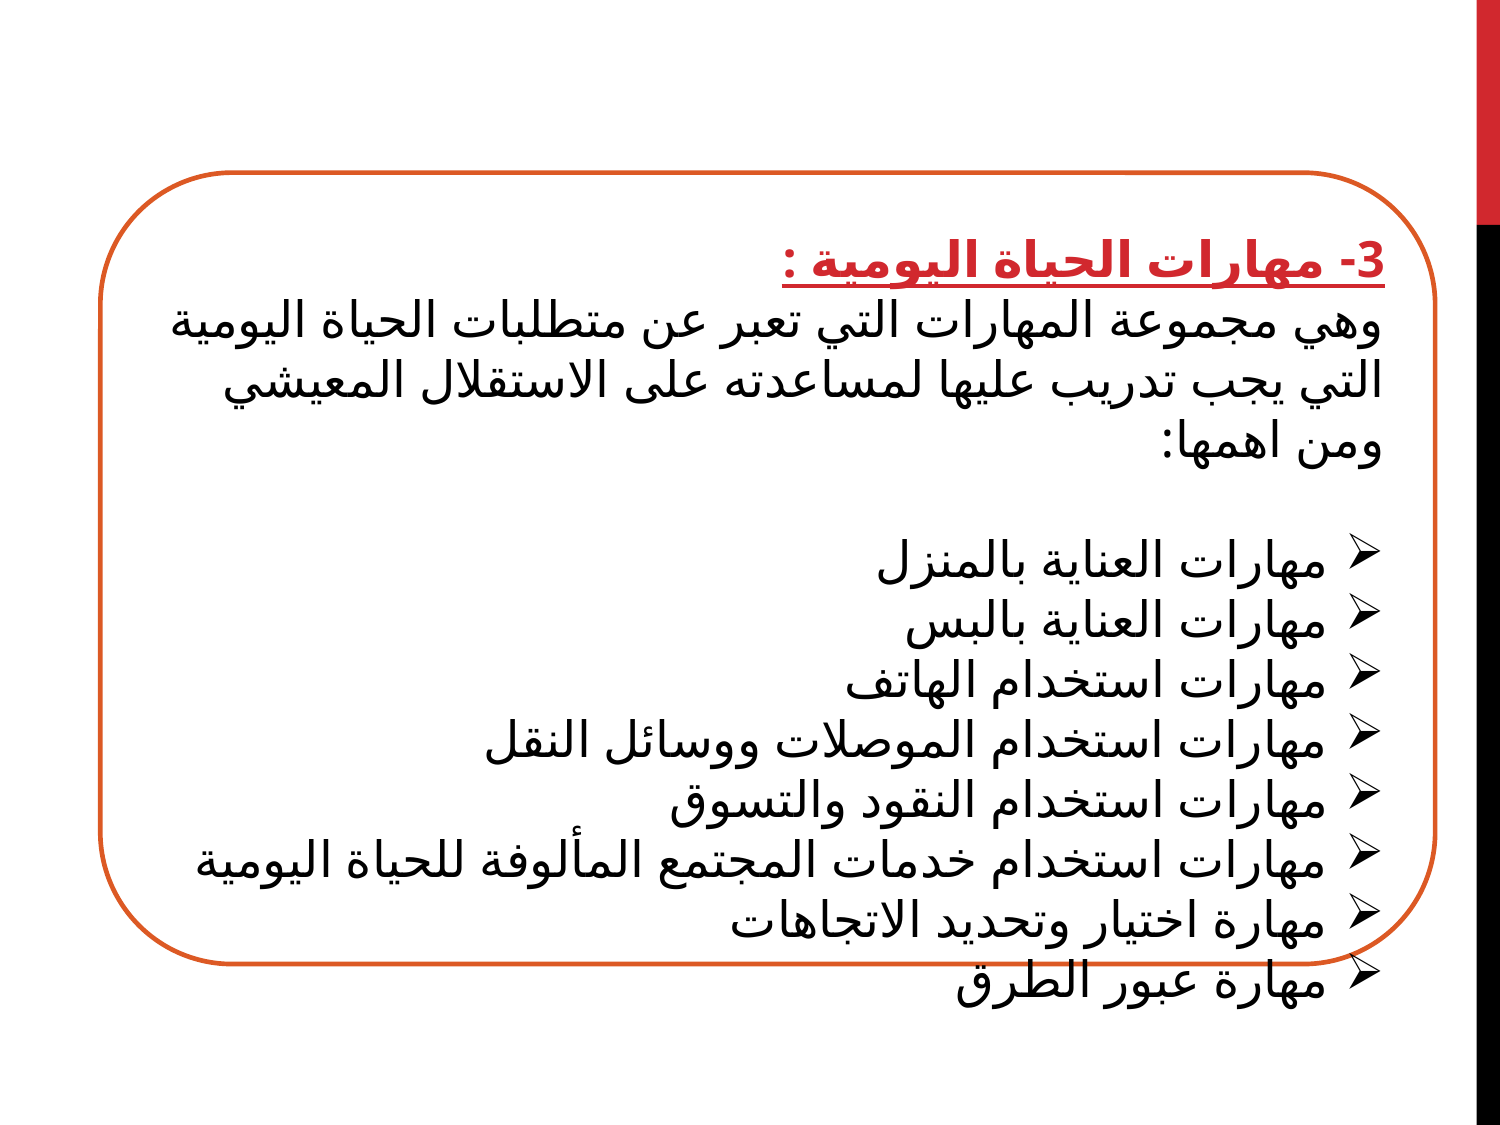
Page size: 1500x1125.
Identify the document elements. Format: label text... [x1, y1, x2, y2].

text_box [97, 226, 123, 911]
text_box 3- مهارات الحياة اليومية : وهي مجموعة المهارات التي تعبر عن متطلبات الحياة اليومية التي يجب تدريب عليها لمساعدته على الاستقلال المعيشي ومن اهمها: مهارات العناية بالمنزل مهارات العناية بالبس مهارات استخدام الهاتف مهارات استخدام الموصلات ووسائل النقل مهارات استخدام النقود والتسوق مهارات استخدام خدمات المجتمع المألوفة للحياة اليومية مهارة اختيار وتحديد الاتجاهات مهارة عبور الطرق [123, 219, 1400, 1060]
text_box [128, 170, 1438, 926]
